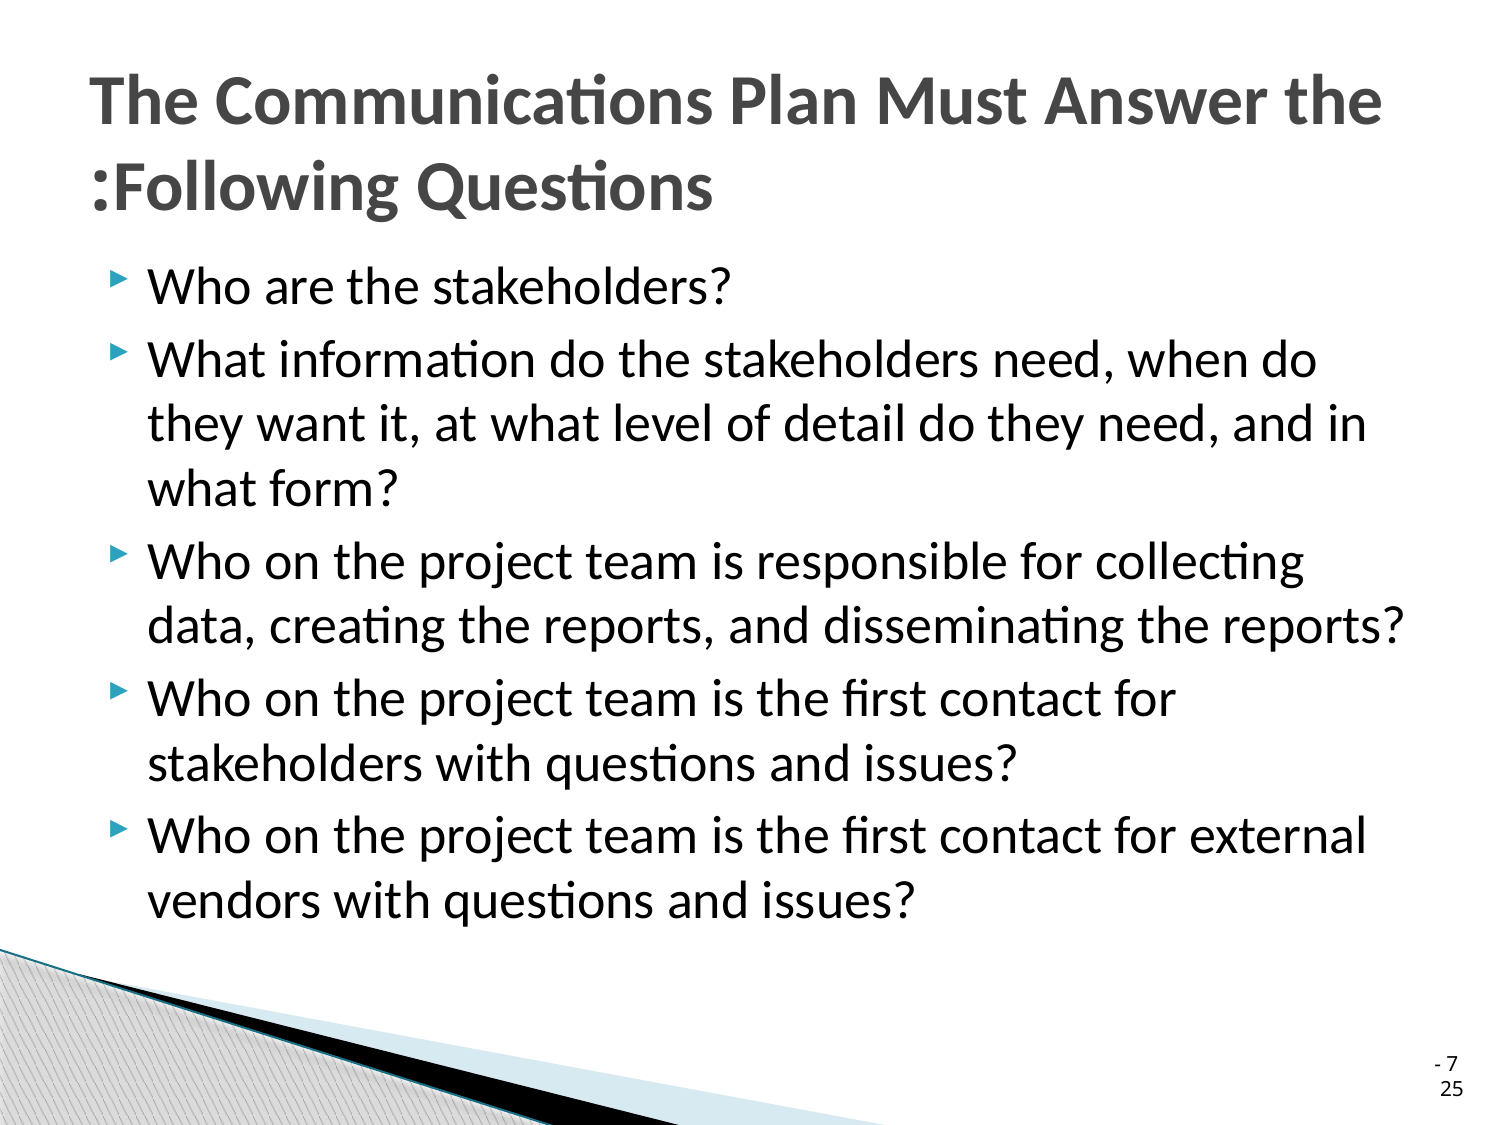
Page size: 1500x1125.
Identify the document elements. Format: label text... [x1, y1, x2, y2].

list Who are the stakeholders? What information do the stakeholders need, when do they want it, at what level of detail do they need, and in what form? Who on the project team is responsible for collecting data, creating the reports, and disseminating the reports? Who on the project team is the first contact for stakeholders with questions and issues? Who on the project team is the first contact for external vendors with questions and issues? [75, 243, 1425, 986]
slide_number 7 - 25 [1418, 1051, 1479, 1112]
title The Communications Plan Must Answer the Following Questions: [75, 45, 1425, 233]
